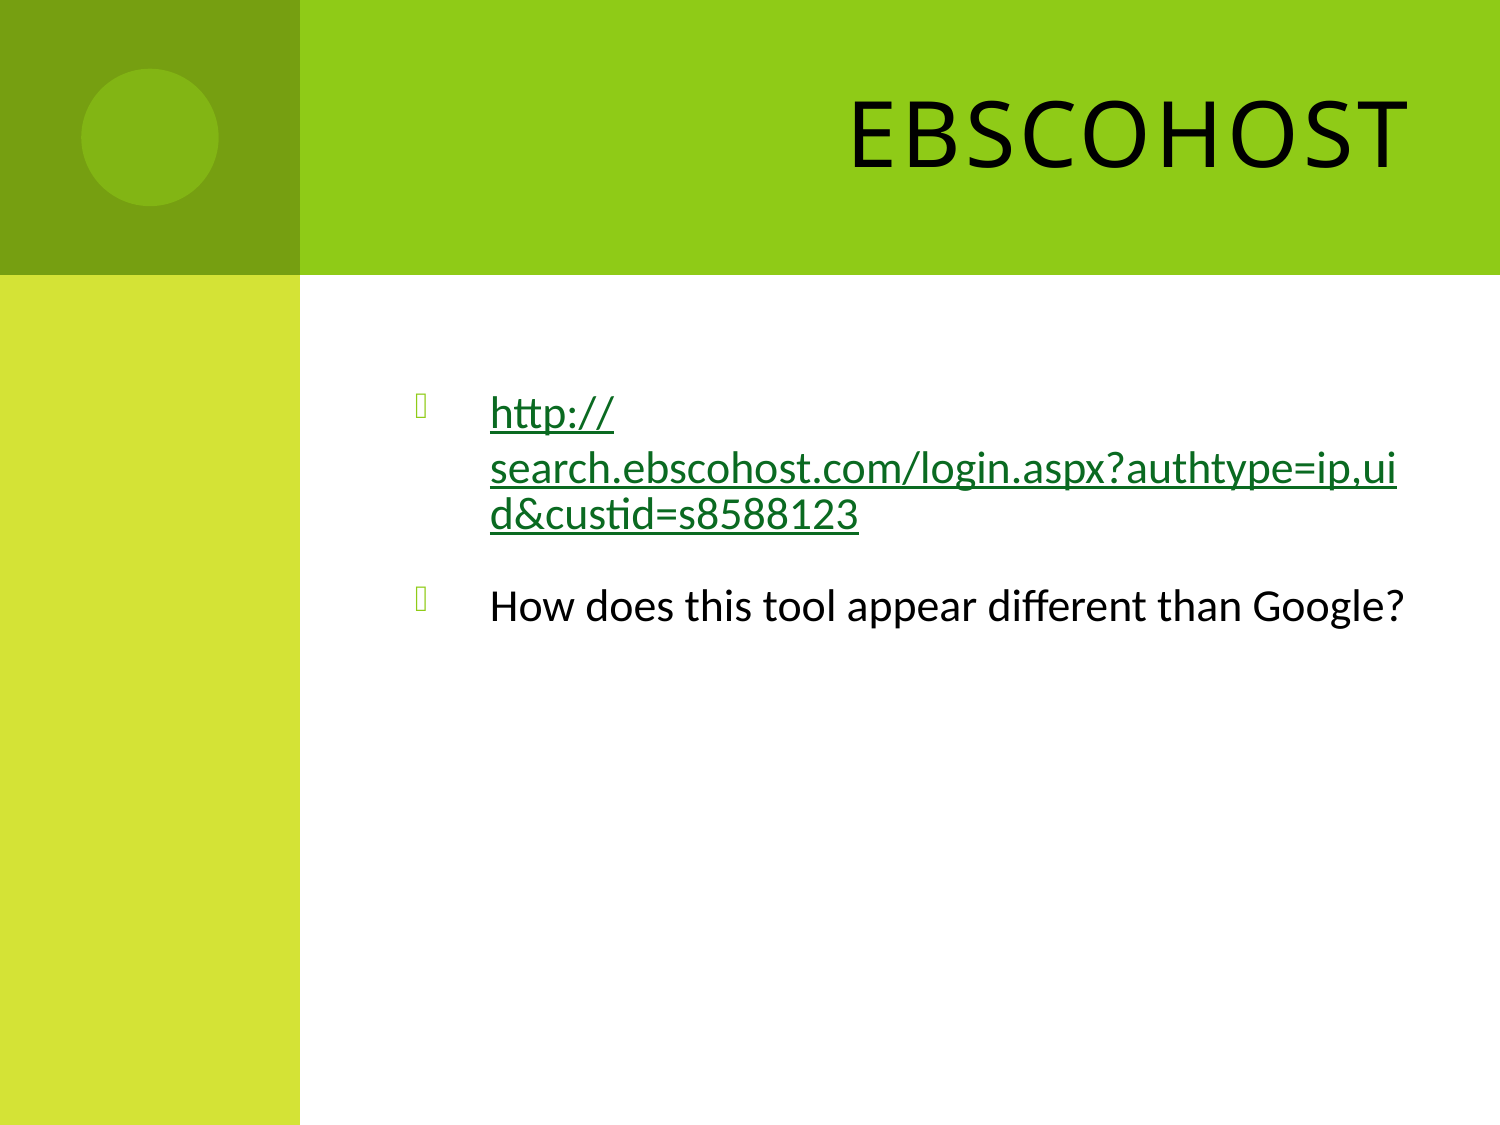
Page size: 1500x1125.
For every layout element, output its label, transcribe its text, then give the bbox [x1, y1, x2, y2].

title EBSCOHost [399, 37, 1425, 225]
list http://search.ebscohost.com/login.aspx?authtype=ip,uid&custid=s8588123 How does this tool appear different than Google? [399, 375, 1425, 1005]
